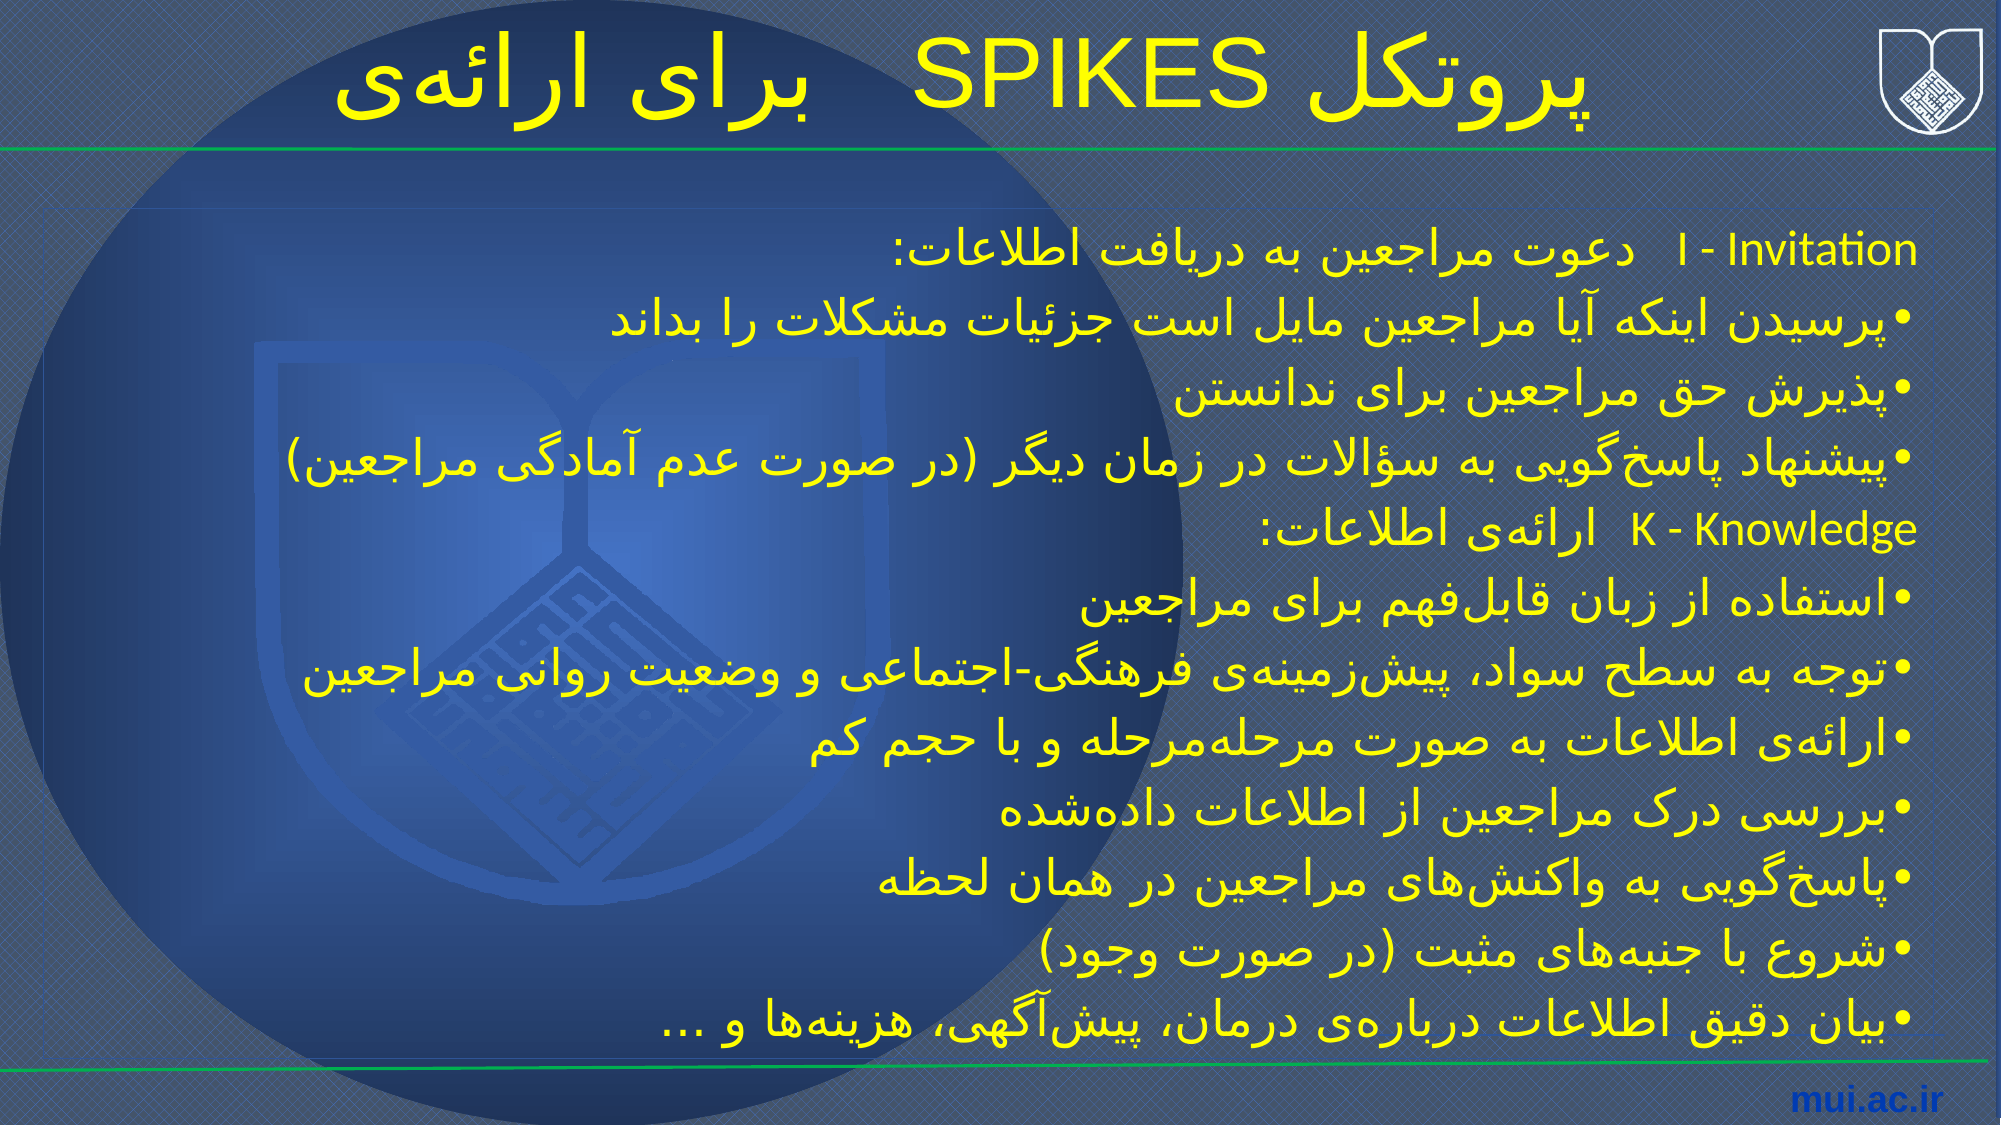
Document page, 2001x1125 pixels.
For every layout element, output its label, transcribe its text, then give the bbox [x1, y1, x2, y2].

picture [1874, 0, 1988, 138]
text_box پروتکل SPIKES برای ارائه‌ی [220, 0, 1674, 117]
list I - Invitation دعوت مراجعین به دریافت اطلاعات: • پرسیدن اینکه آیا مراجعین مایل است جزئیات مشکلات را بداند • پذیرش حق مراجعین برای ندانستن • پیشنهاد پاسخ‌گویی به سؤالات در زمان دیگر (در صورت عدم آمادگی مراجعین) K - Knowledge ارائه‌ی اطلاعات: • استفاده از زبان قابل‌فهم برای مراجعین • توجه به سطح سواد، پیش‌زمینه‌ی فرهنگی-اجتماعی و وضعیت روانی مراجعین • ارائه‌ی اطلاعات به صورت مرحله‌مرحله و با حجم کم • بررسی درک مراجعین از اطلاعات داده‌شده • پاسخ‌گویی به واکنش‌های مراجعین در همان لحظه • شروع با جنبه‌های مثبت (در صورت وجود) • بیان دقیق اطلاعات درباره‌ی درمان، پیش‌آگهی، هزینه‌ها و ... [43, 208, 1934, 1059]
